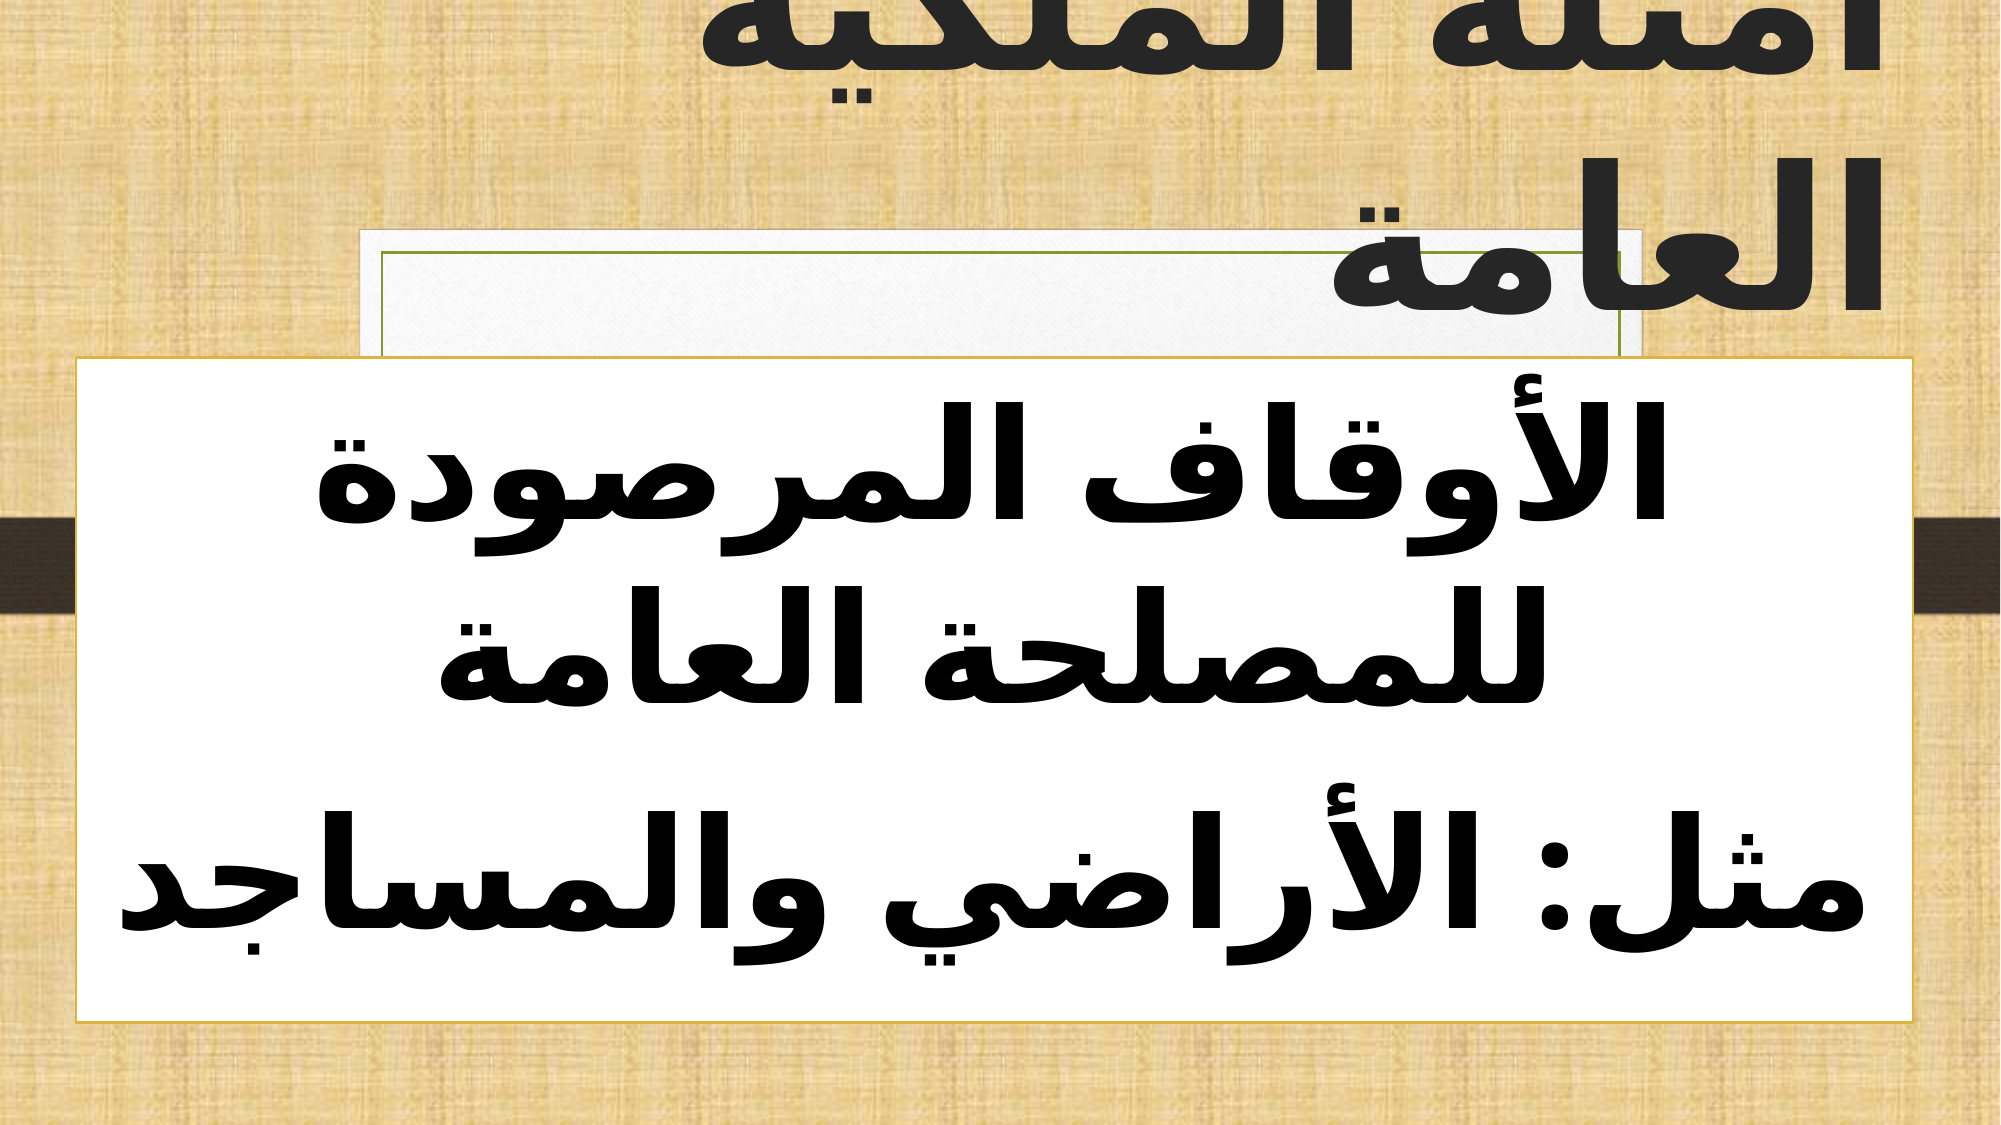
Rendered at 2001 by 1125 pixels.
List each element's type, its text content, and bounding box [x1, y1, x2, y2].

picture [0, 0, 2001, 1125]
subtitle الأوقاف المرصودة للمصلحة العامة مثل: الأراضي والمساجد [75, 356, 1914, 1024]
title أمثلة الملكية العامة [221, 80, 1913, 356]
